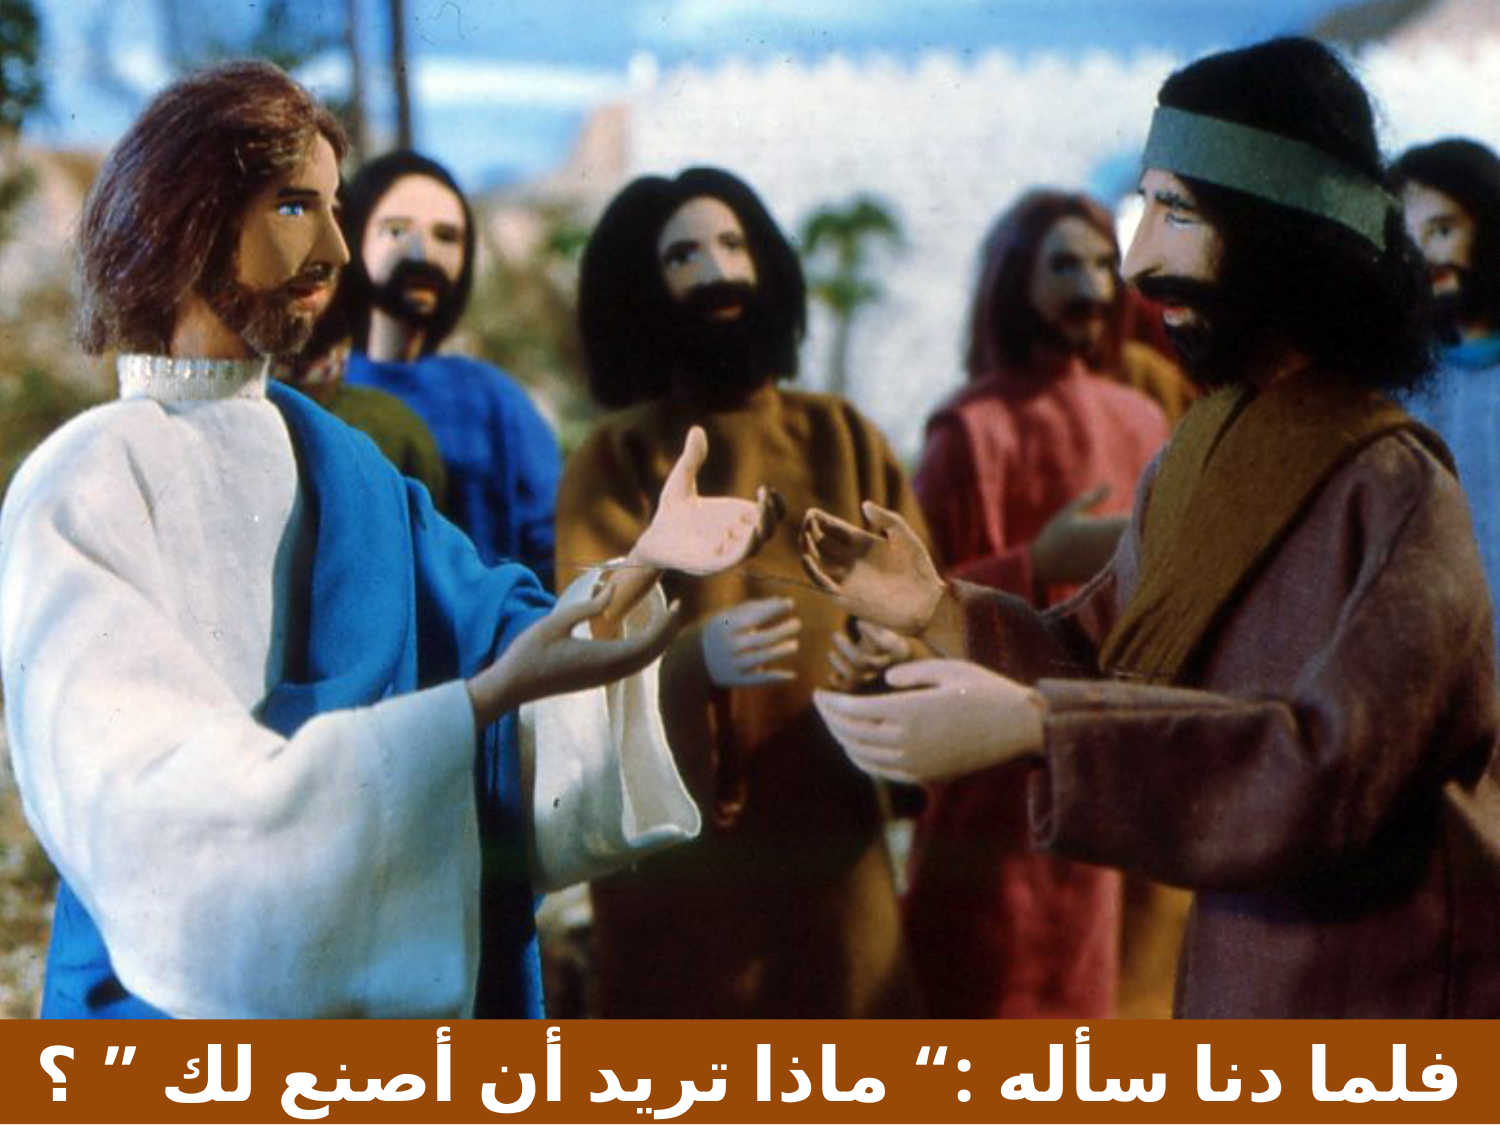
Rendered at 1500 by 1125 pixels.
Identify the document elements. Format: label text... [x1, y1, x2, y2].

text_box فلما دنا سأله :“ ماذا تريد أن أصنع لك ” ؟ [0, 1026, 1500, 1125]
picture [0, 0, 1500, 1020]
